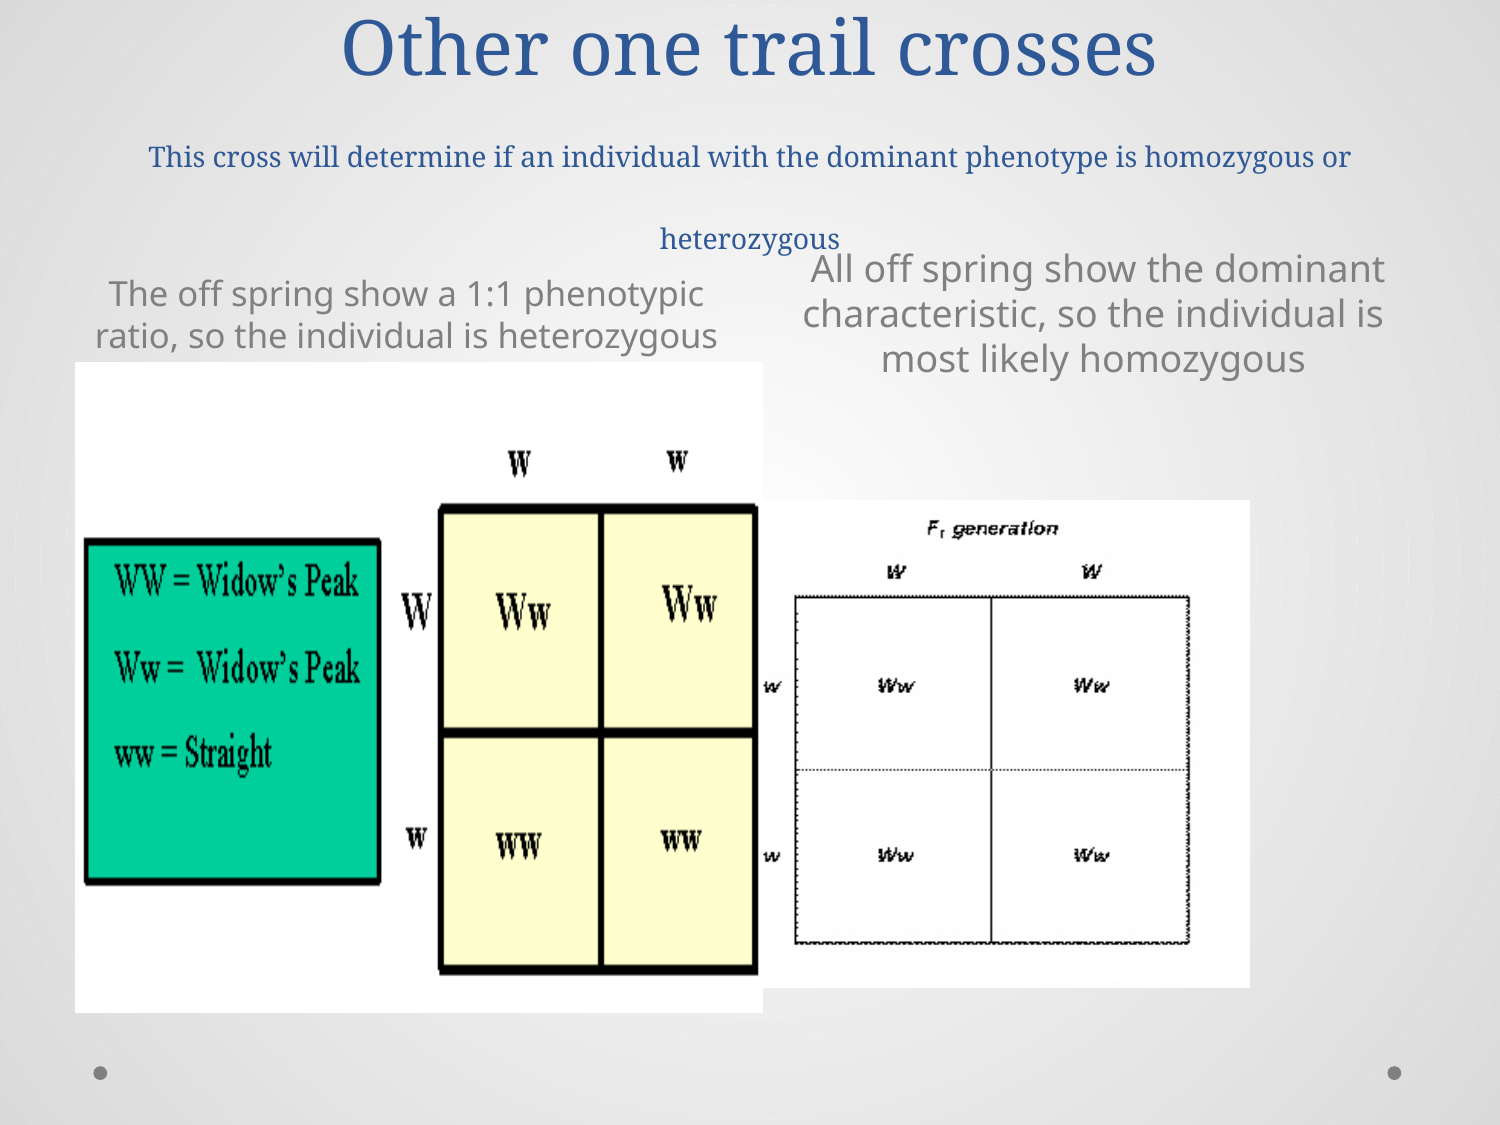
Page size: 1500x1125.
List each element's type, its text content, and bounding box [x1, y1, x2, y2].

list All off spring show the dominant characteristic, so the individual is most likely homozygous [761, 251, 1425, 388]
picture [74, 362, 763, 1013]
title Other one trail crosses This cross will determine if an individual with the dominant phenotype is homozygous or heterozygous [75, 0, 1425, 263]
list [766, 499, 1251, 988]
list The off spring show a 1:1 phenotypic ratio, so the individual is heterozygous [75, 262, 738, 360]
